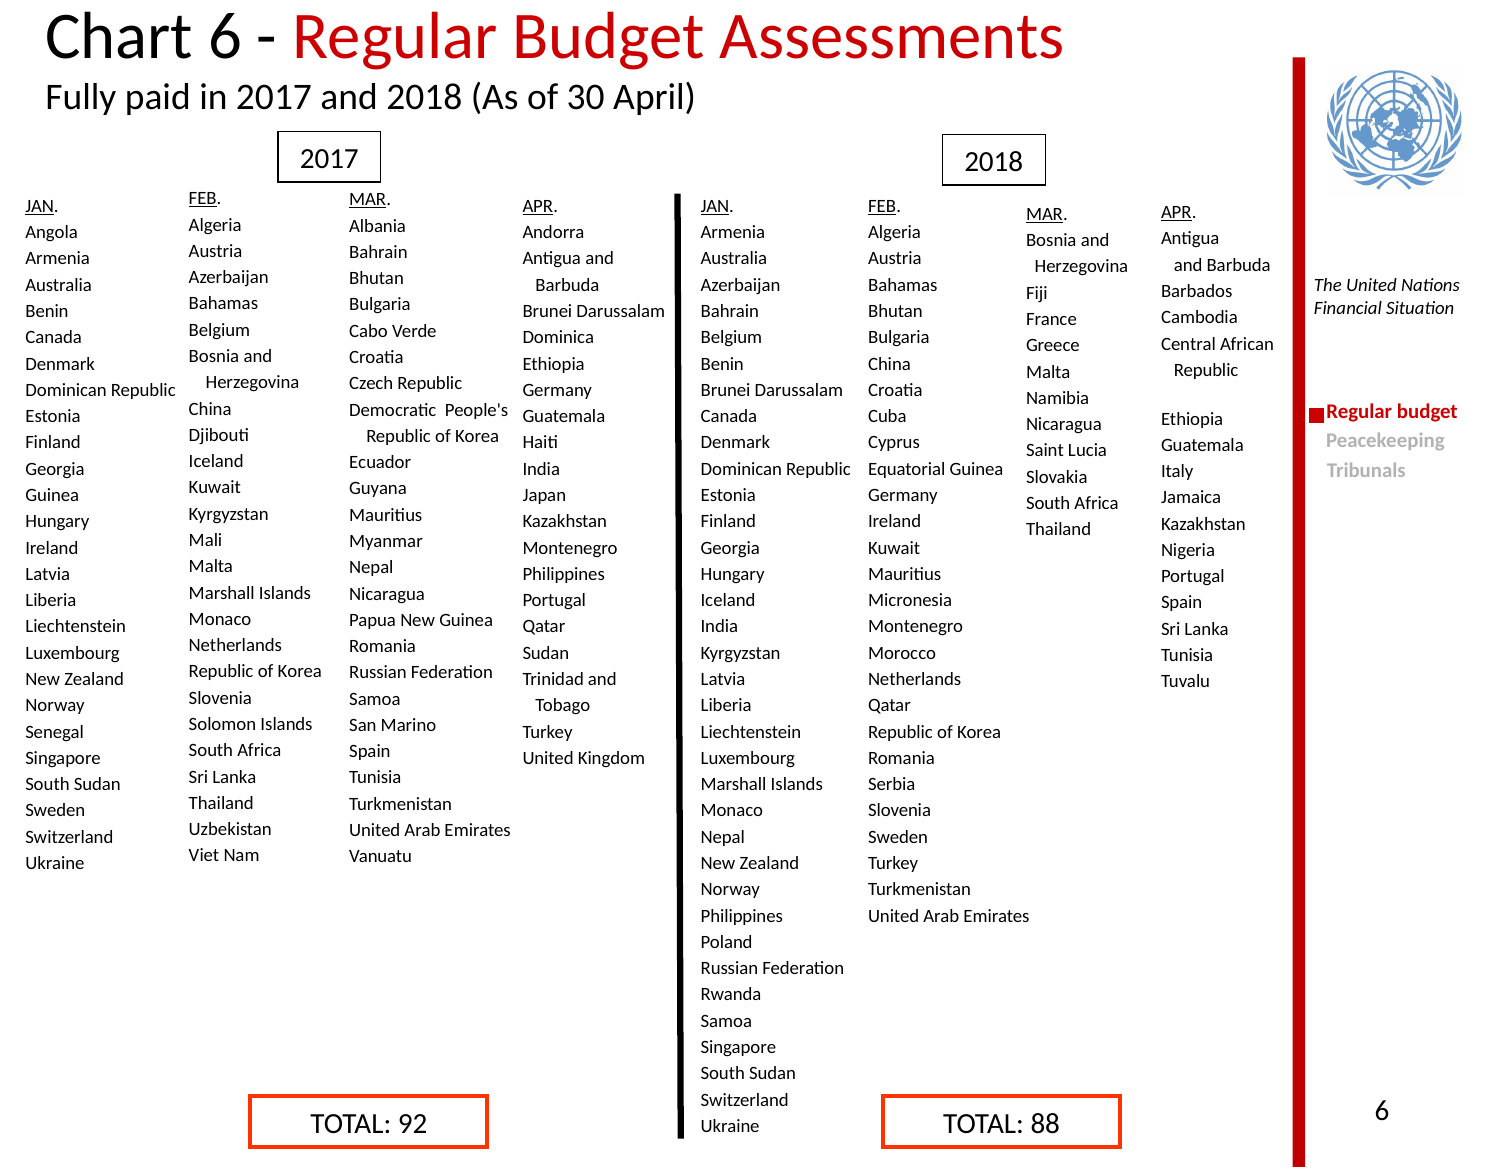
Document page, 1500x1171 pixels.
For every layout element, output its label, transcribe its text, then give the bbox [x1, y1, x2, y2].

text_box APR. Antigua and Barbuda Barbados Cambodia Central African Republic Ethiopia Guatemala Italy Jamaica Kazakhstan Nigeria Portugal Spain Sri Lanka Tunisia Tuvalu [1153, 192, 1356, 975]
text_box [1292, 57, 1306, 192]
text_box FEB. Algeria Austria Bahamas Bhutan Bulgaria China Croatia Cuba Cyprus Equatorial Guinea Germany Ireland Kuwait Mauritius Micronesia Montenegro Morocco Netherlands Qatar Republic of Korea Romania Serbia Slovenia Sweden Turkey Turkmenistan United Arab Emirates [894, 186, 1038, 280]
text_box [1292, 975, 1306, 1167]
text_box FEB. Algeria Austria Azerbaijan Bahamas Belgium Bosnia and Herzegovina China Djibouti Iceland Kuwait Kyrgyzstan Mali Malta Marshall Islands Monaco Netherlands Republic of Korea Slovenia Solomon Islands South Africa Sri Lanka Thailand Uzbekistan Viet Nam [170, 178, 382, 906]
text_box TOTAL: 88 [883, 1096, 1121, 1148]
text_box 6 [1306, 1084, 1405, 1166]
text_box 2018 [942, 134, 1046, 186]
text_box APR. Andorra Antigua and Barbuda Brunei Darussalam Dominica Ethiopia Germany Guatemala Haiti India Japan Kazakhstan Montenegro Philippines Portugal Qatar Sudan Trinidad and Tobago Turkey United Kingdom [515, 186, 703, 969]
text_box TOTAL: 92 [250, 1096, 488, 1148]
text_box JAN. Angola Armenia Australia Benin Canada Denmark Dominican Republic Estonia Finland Georgia Guinea Hungary Ireland Latvia Liberia Liechtenstein Luxembourg New Zealand Norway Senegal Singapore South Sudan Sweden Switzerland Ukraine [7, 186, 219, 913]
picture [1324, 64, 1463, 194]
text_box FEB. Algeria Austria Bahamas Bhutan Bulgaria China Croatia Cuba Cyprus Equatorial Guinea Germany Ireland Kuwait Mauritius Micronesia Montenegro Morocco Netherlands Qatar Republic of Korea Romania Serbia Slovenia Sweden Turkey Turkmenistan United Arab Emirates [894, 281, 1018, 913]
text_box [1309, 389, 1500, 492]
text_box Chart 6 - Regular Budget Assessments Fully paid in 2017 and 2018 (As of 30 April) [30, 0, 1080, 125]
text_box MAR. Bosnia and Herzegovina Fiji France Greece Malta Namibia Nicaragua Saint Lucia Slovakia South Africa Thailand [1018, 194, 1183, 977]
text_box 2017 [277, 131, 381, 178]
text_box The United Nations Financial Situation [1356, 265, 1479, 326]
text_box 6 [1054, 1084, 1292, 1166]
text_box MAR. Albania Bahrain Bhutan Bulgaria Cabo Verde Croatia Czech Republic Democratic People's Republic of Korea Ecuador Guyana Mauritius Myanmar Nepal Nicaragua Papua New Guinea Romania Russian Federation Samoa San Marino Spain Tunisia Turkmenistan United Arab Emirates Vanuatu [341, 179, 558, 962]
text_box JAN. Armenia Australia Azerbaijan Bahrain Belgium Benin Brunei Darussalam Canada Denmark Dominican Republic Estonia Finland Georgia Hungary Iceland India Kyrgyzstan Latvia Liberia Liechtenstein Luxembourg Marshall Islands Monaco Nepal New Zealand Norway Philippines Poland Russian Federation Rwanda Samoa Singapore South Sudan Switzerland Ukraine [703, 186, 894, 913]
